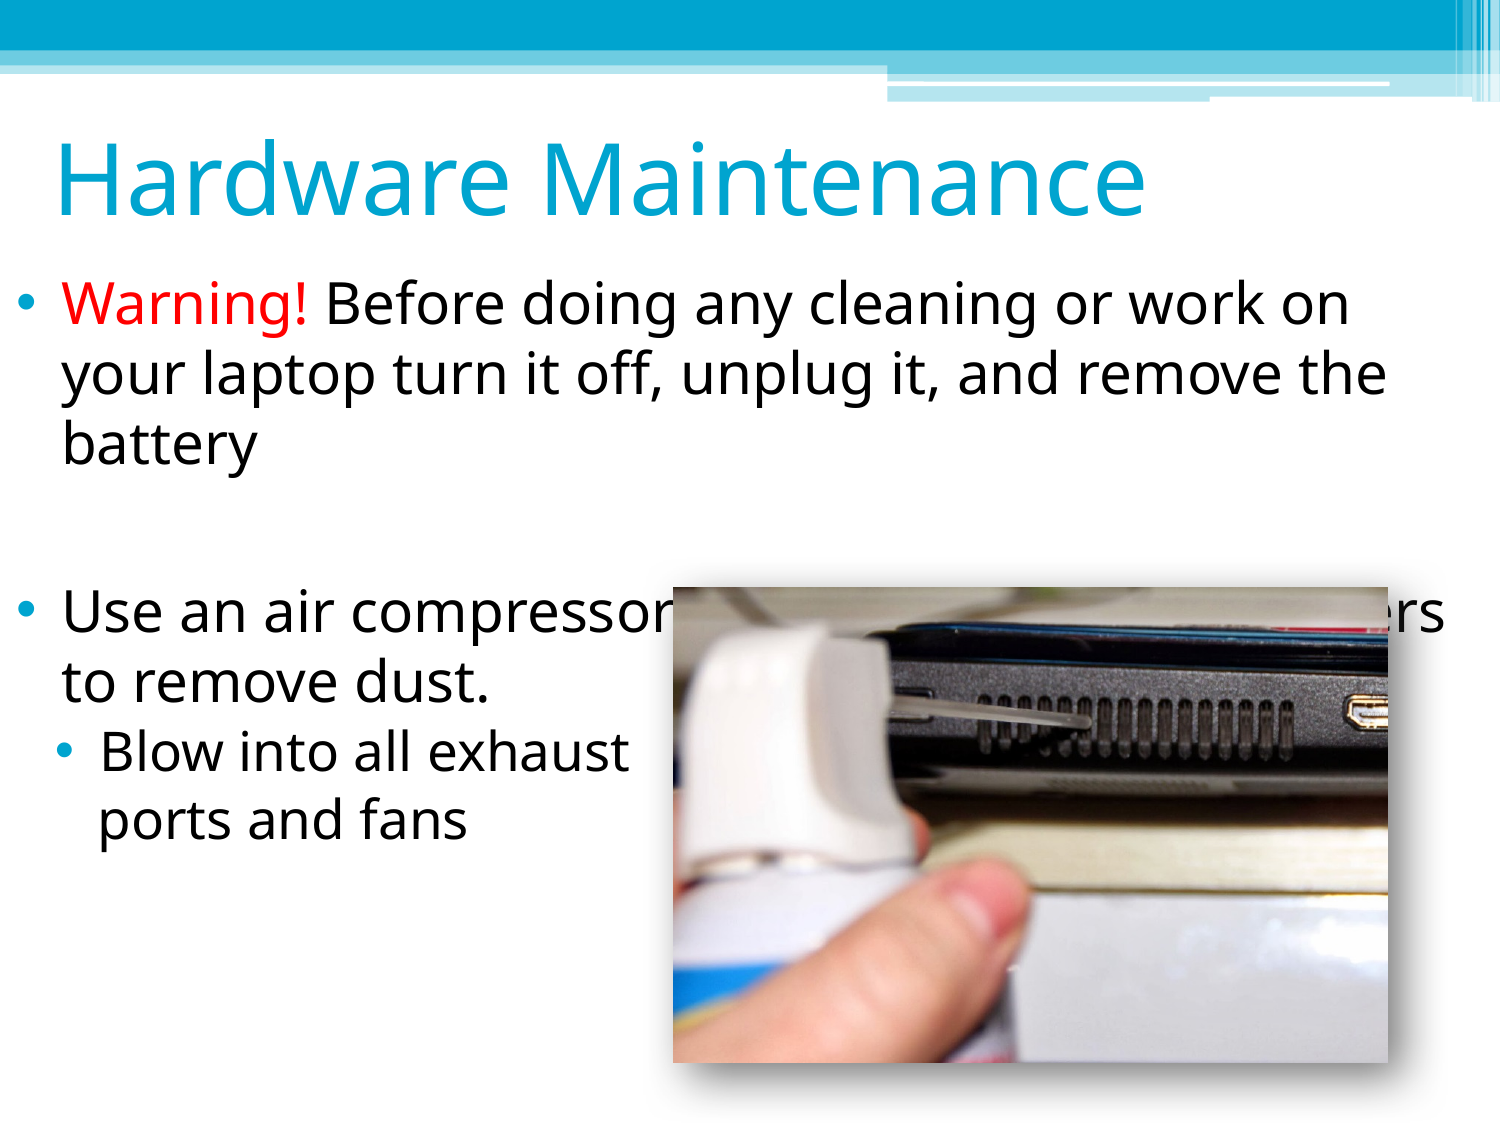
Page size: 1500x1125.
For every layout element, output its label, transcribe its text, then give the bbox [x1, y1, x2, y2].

list Warning! Before doing any cleaning or work on your laptop turn it off, unplug it, and remove the battery Use an air compressor or compressed air canisters to remove dust. Blow into all exhaust ports and fans [1, 258, 1500, 763]
picture [673, 587, 1388, 1063]
title Hardware Maintenance [37, 87, 1388, 263]
